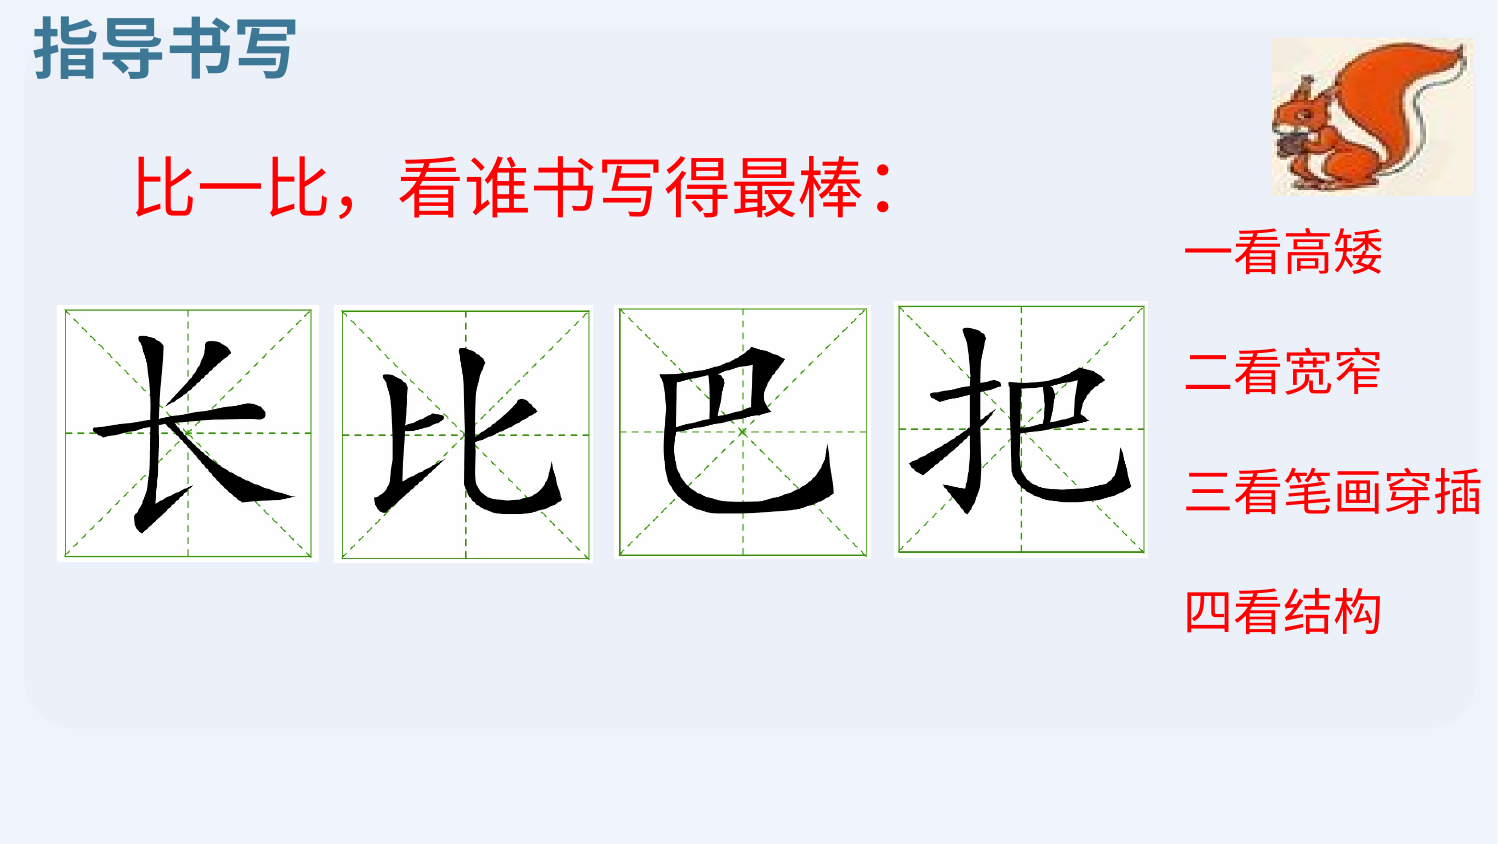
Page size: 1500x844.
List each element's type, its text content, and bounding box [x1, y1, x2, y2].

text_box 一看高矮 二看宽窄 三看笔画穿插 四看结构 [1168, 213, 1500, 709]
picture [334, 305, 593, 563]
text_box 指导书写 [8, 0, 325, 95]
picture [57, 305, 319, 562]
text_box 比一比，看谁书写得最棒： [115, 129, 1040, 235]
picture [614, 305, 871, 559]
picture [894, 301, 1148, 558]
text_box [1272, 38, 1473, 196]
